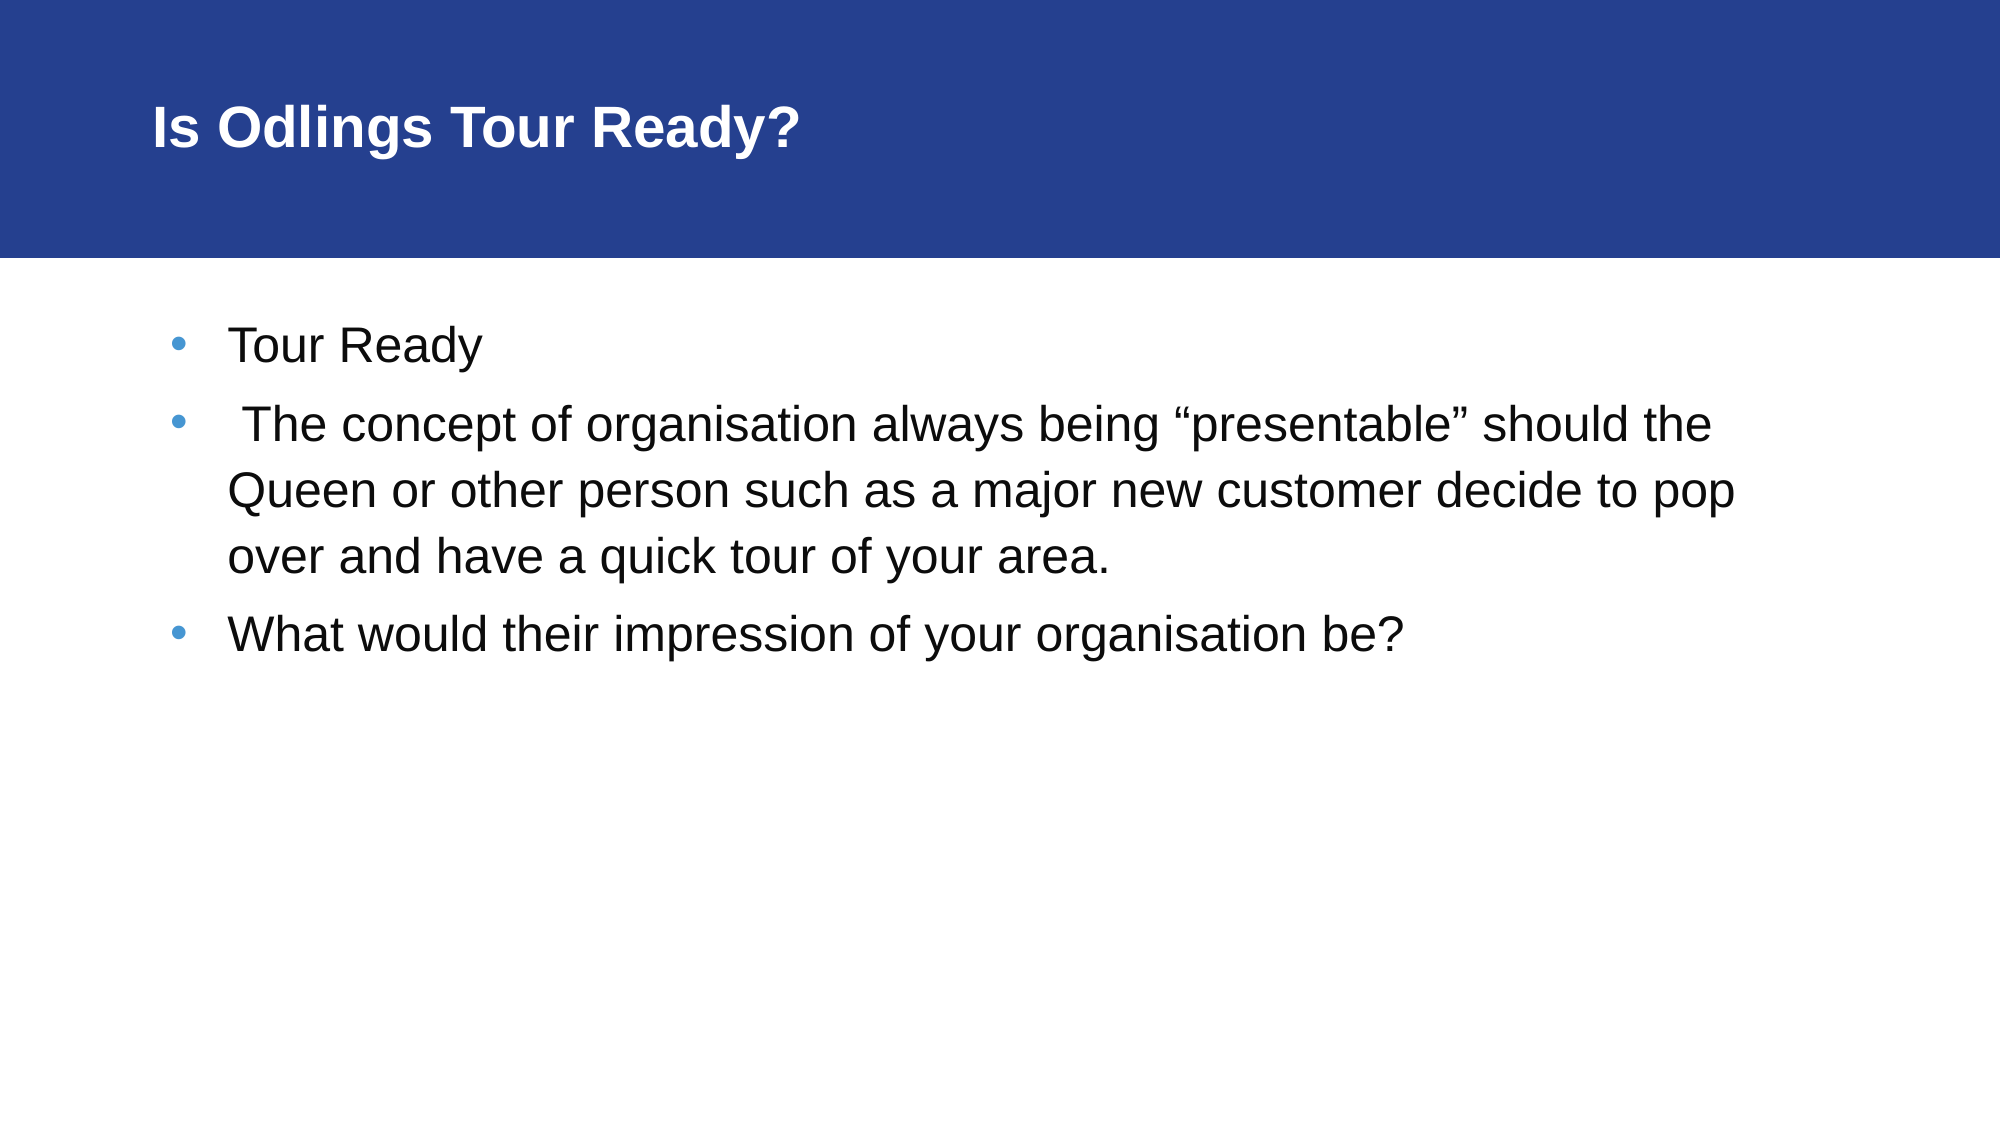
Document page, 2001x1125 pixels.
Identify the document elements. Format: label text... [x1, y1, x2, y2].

list Tour Ready The concept of organisation always being “presentable” should the Queen or other person such as a major new customer decide to pop over and have a quick tour of your area. What would their impression of your organisation be? [137, 299, 1863, 1025]
title Is Odlings Tour Ready? [137, 20, 1863, 238]
